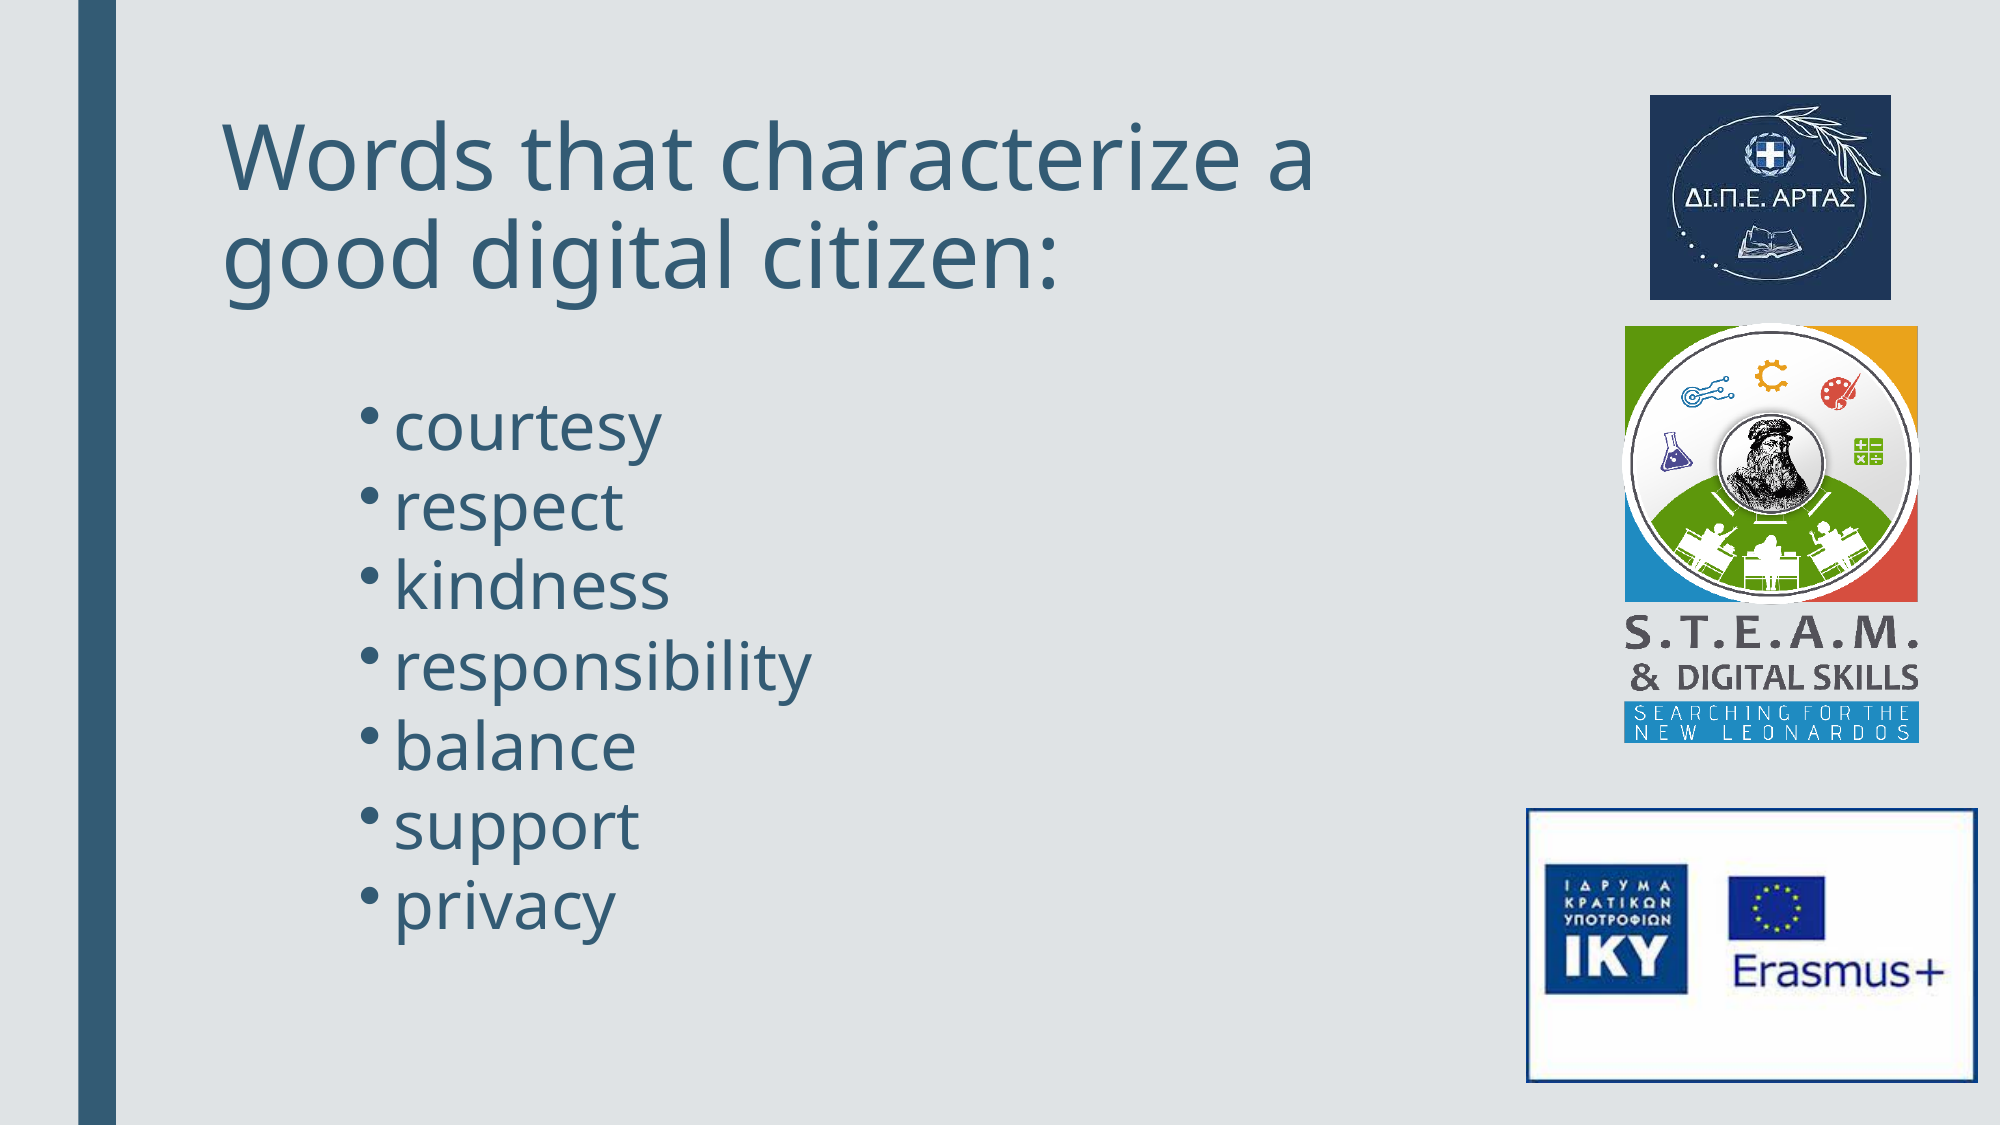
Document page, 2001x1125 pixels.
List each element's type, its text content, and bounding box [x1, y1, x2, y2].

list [1525, 808, 1978, 1083]
picture [1650, 95, 1891, 300]
picture [1622, 323, 1920, 743]
text_box courtesy respect kindness responsibility balance support privacy [343, 376, 1172, 1031]
title Words that characterize a good digital citizen: [206, 104, 1384, 225]
